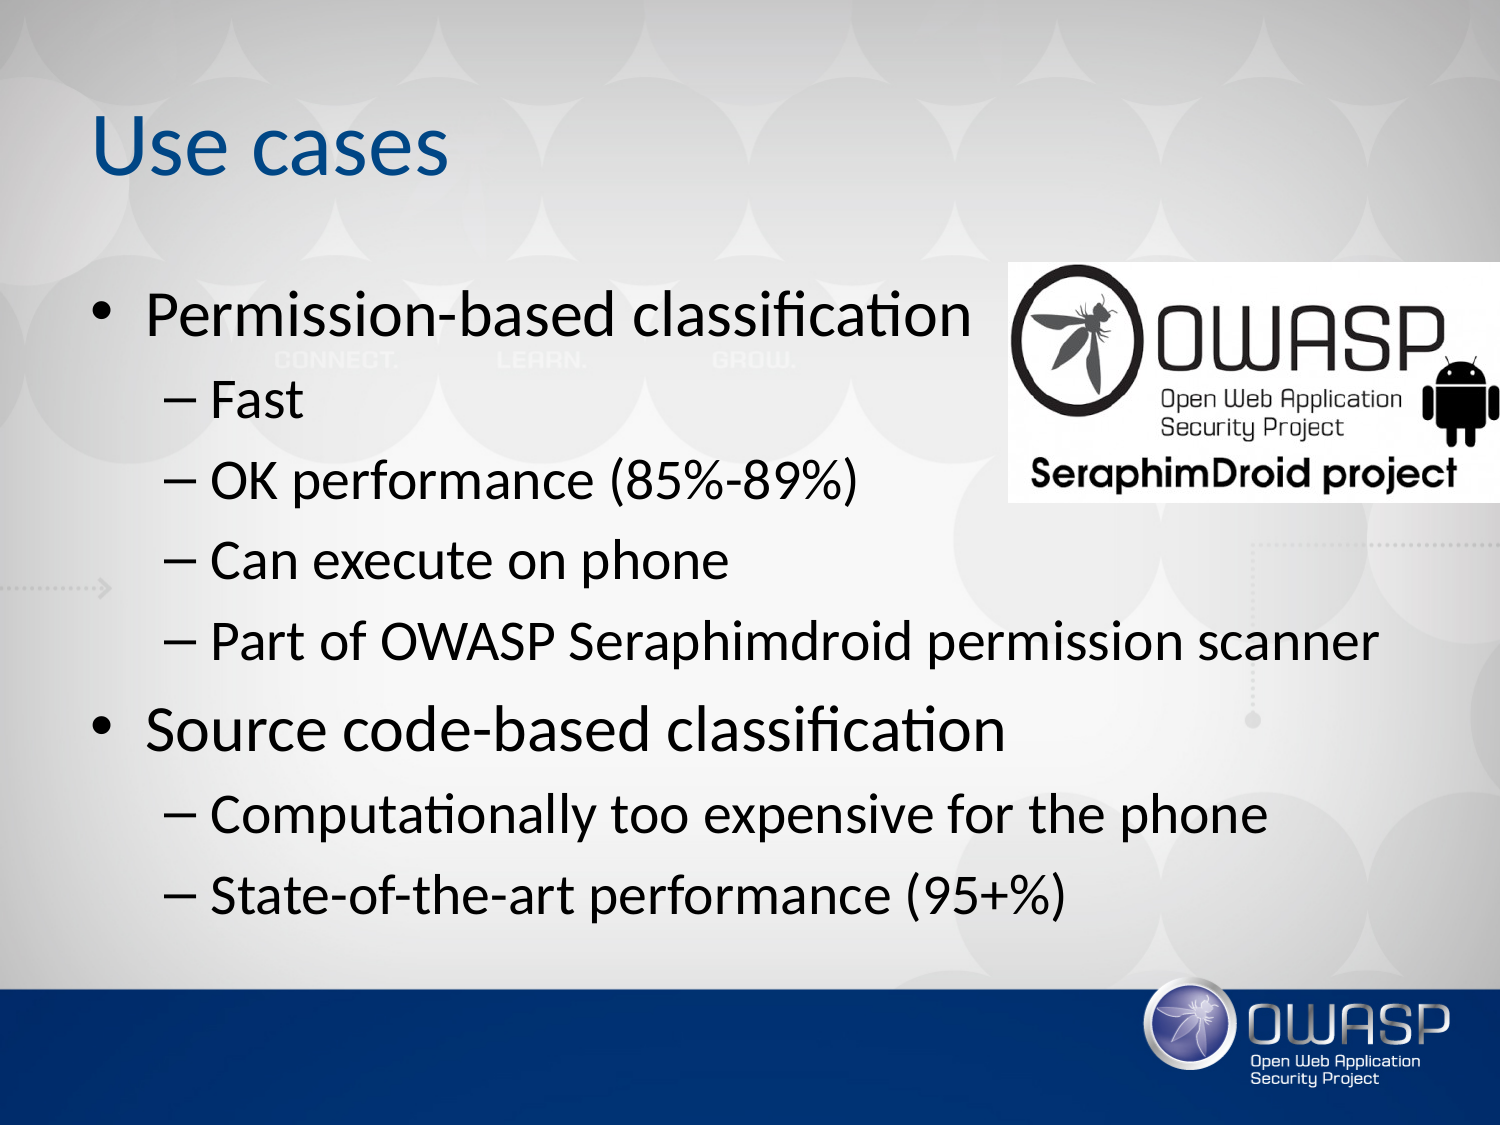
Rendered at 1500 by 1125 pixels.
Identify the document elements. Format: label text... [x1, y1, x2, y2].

title Use cases [75, 45, 1425, 233]
list Permission-based classification Fast OK performance (85%-89%) Can execute on phone Part of OWASP Seraphimdroid permission scanner Source code-based classification Computationally too expensive for the phone State-of-the-art performance (95+%) [75, 262, 1425, 940]
picture [0, 0, 1500, 1125]
